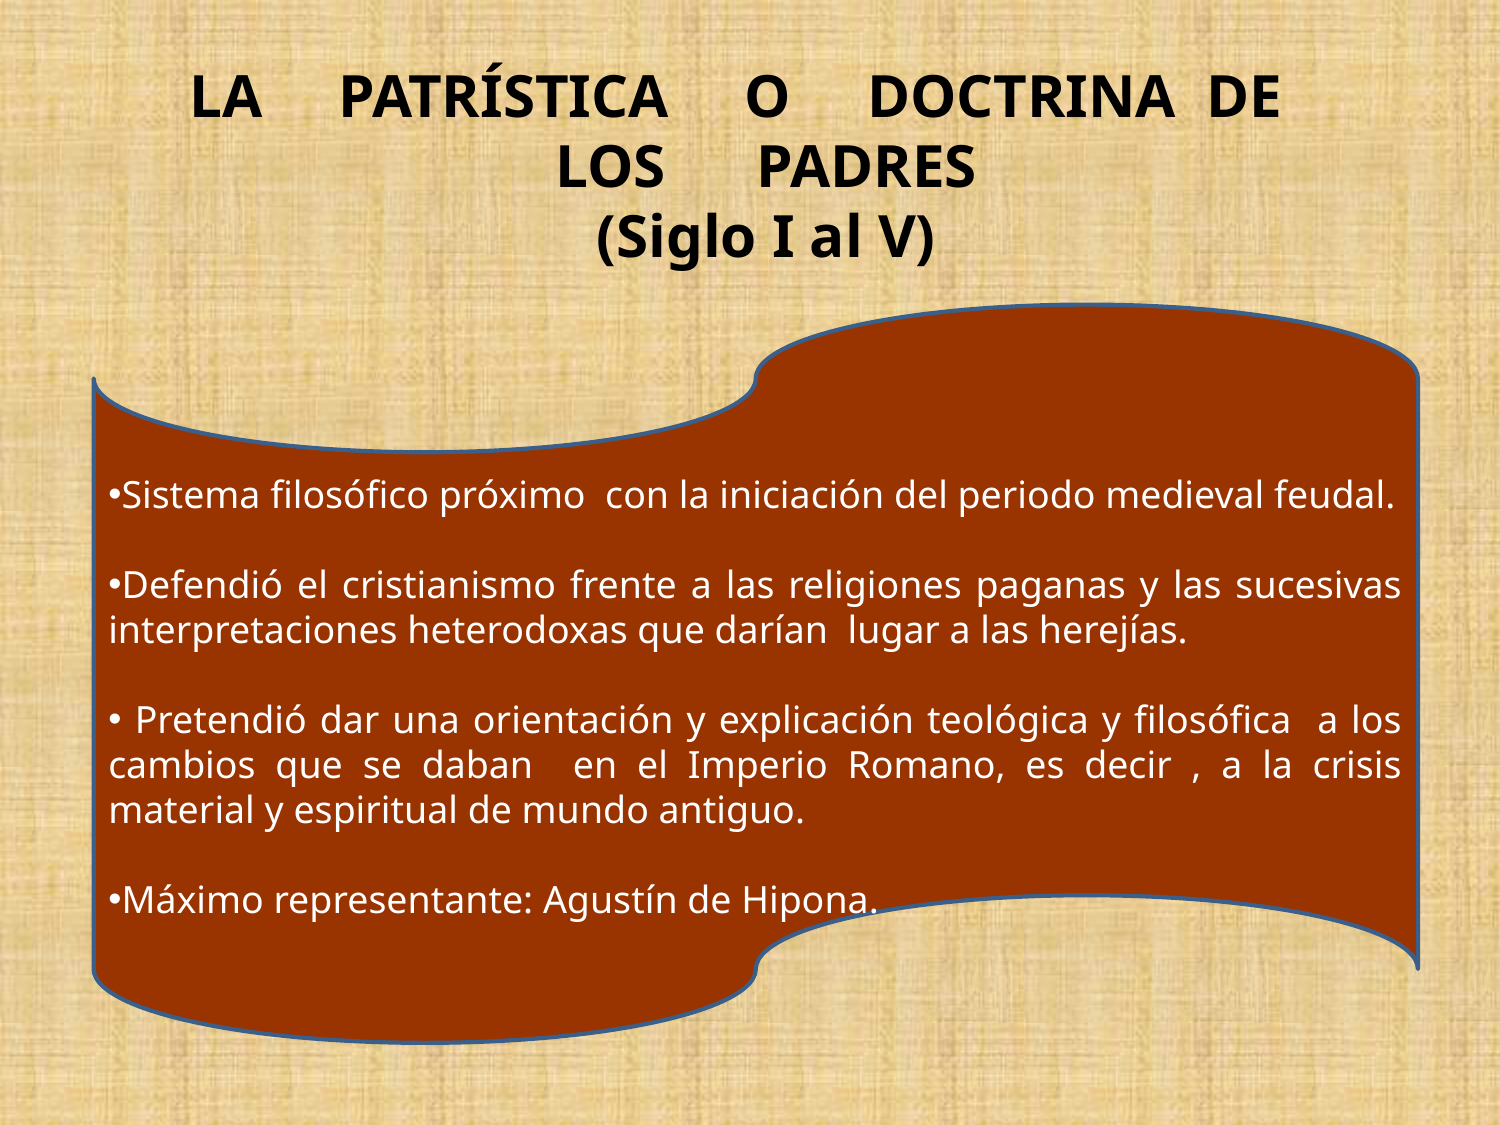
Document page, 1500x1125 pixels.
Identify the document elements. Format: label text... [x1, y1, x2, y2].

picture [0, 0, 1500, 1125]
title LA PATRÍSTICA O DOCTRINA DE LOS PADRES (Siglo I al V) [128, 117, 1404, 282]
text_box Sistema filosófico próximo con la iniciación del periodo medieval feudal. Defendió el cristianismo frente a las religiones paganas y las sucesivas interpretaciones heterodoxas que darían lugar a las herejías. Pretendió dar una orientación y explicación teológica y filosófica a los cambios que se daban en el Imperio Romano, es decir , a la crisis material y espiritual de mundo antiguo. Máximo representante: Agustín de Hipona. [91, 302, 1421, 1045]
